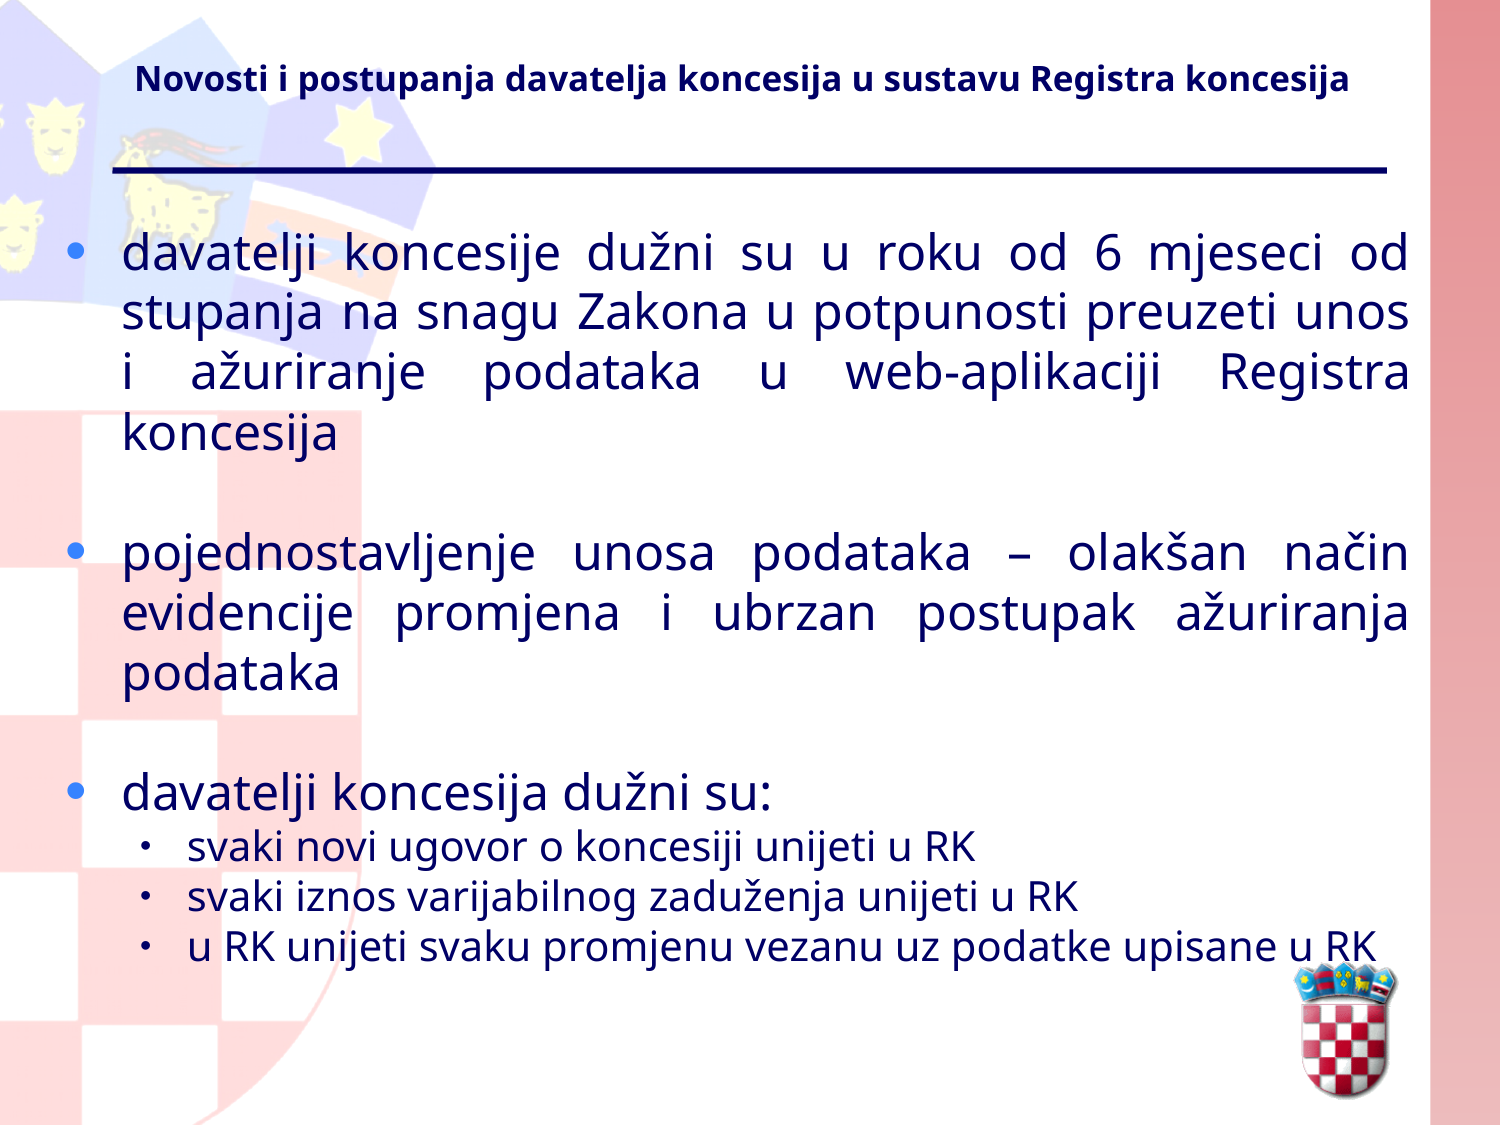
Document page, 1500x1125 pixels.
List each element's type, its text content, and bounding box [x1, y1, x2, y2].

picture [1293, 976, 1399, 1100]
list davatelji koncesije dužni su u roku od 6 mjeseci od stupanja na snagu Zakona u potpunosti preuzeti unos i ažuriranje podataka u web-aplikaciji Registra koncesija pojednostavljenje unosa podataka – olakšan način evidencije promjena i ubrzan postupak ažuriranja podataka davatelji koncesija dužni su: svaki novi ugovor o koncesiji unijeti u RK svaki iznos varijabilnog zaduženja unijeti u RK u RK unijeti svaku promjenu vezanu uz podatke upisane u RK [64, 219, 1412, 976]
title Novosti i postupanja davatelja koncesija u sustavu Registra koncesija [112, 42, 1388, 154]
